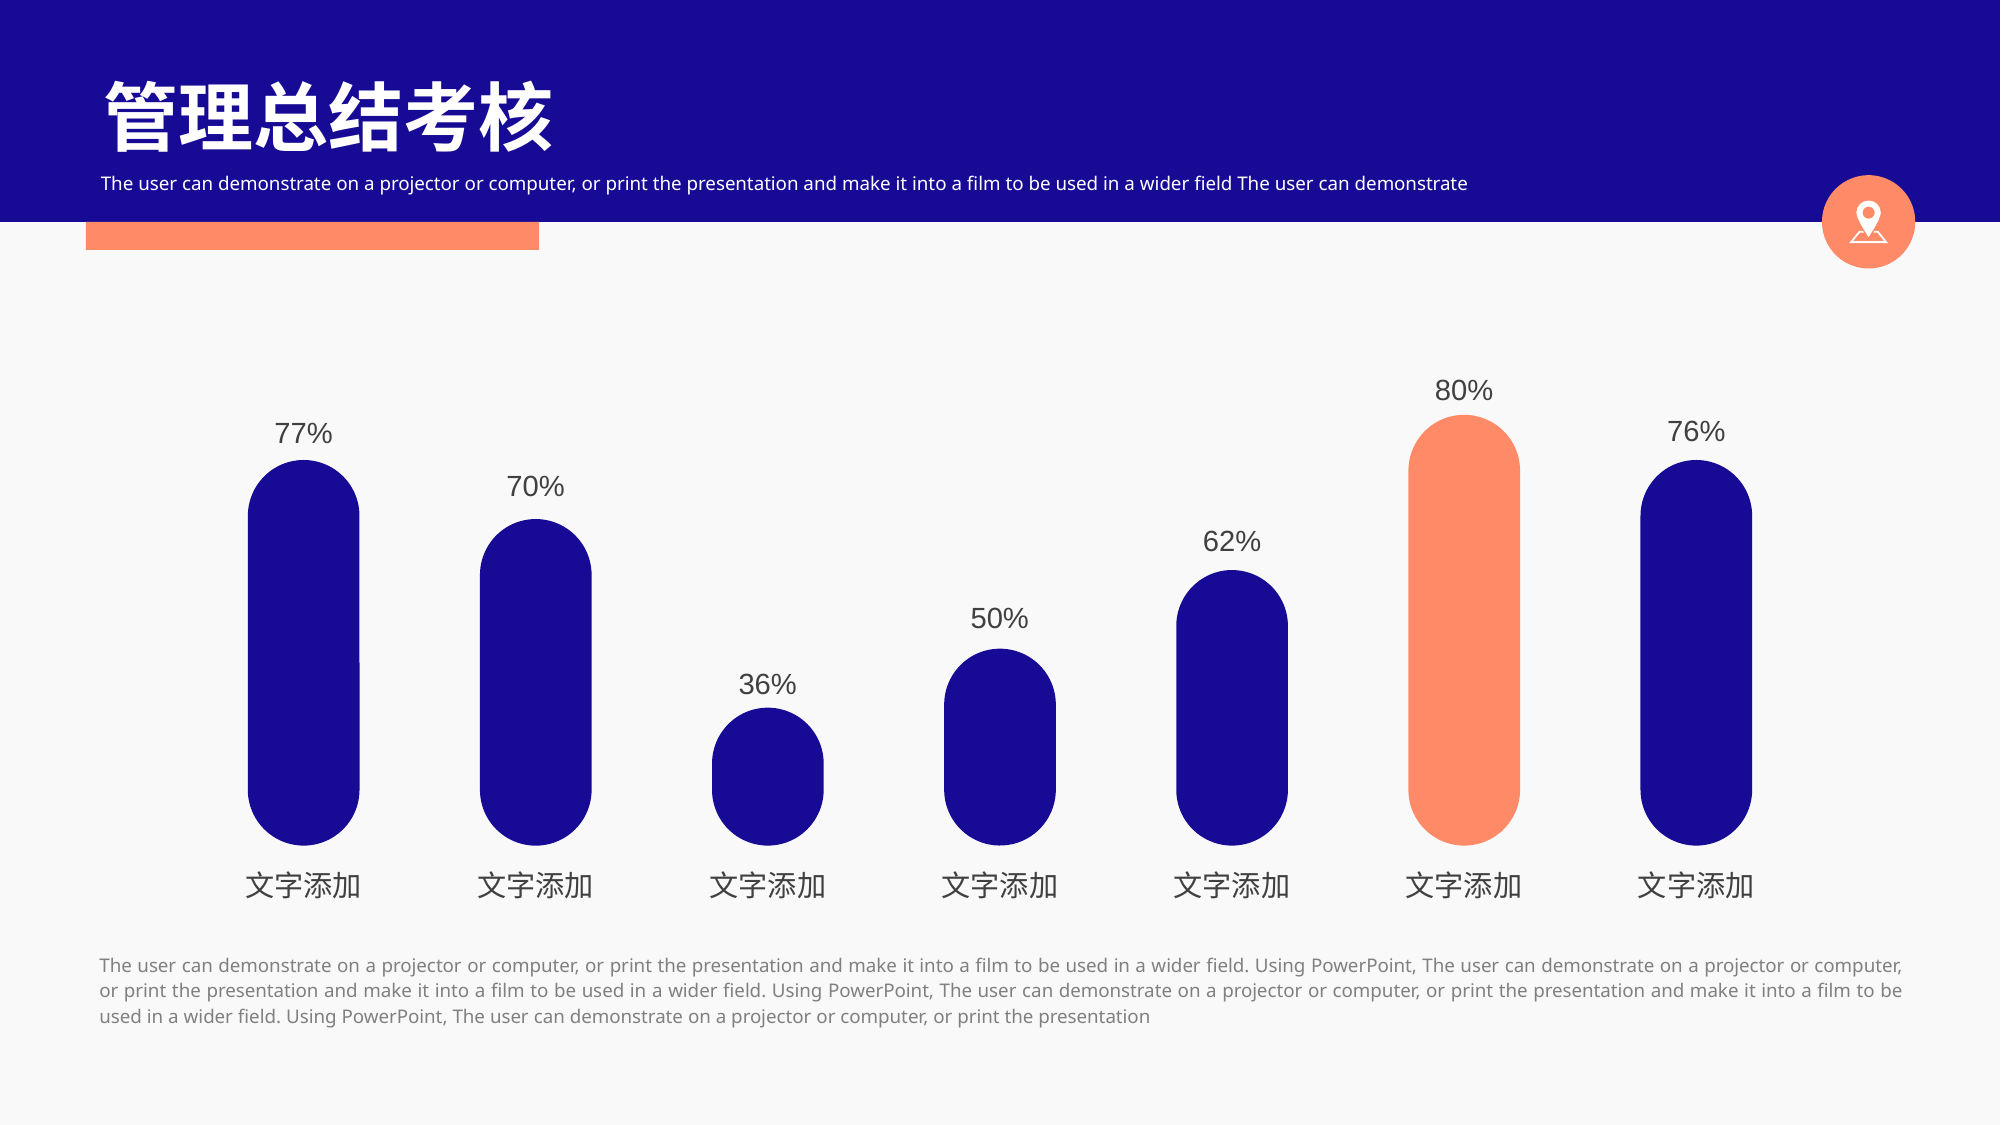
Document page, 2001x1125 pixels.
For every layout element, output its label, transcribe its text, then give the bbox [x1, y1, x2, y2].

text_box 文字添加 [210, 853, 398, 910]
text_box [85, 63, 1600, 203]
text_box 77% [210, 399, 398, 457]
text_box [0, 0, 2000, 223]
text_box 文字添加 [442, 853, 630, 910]
text_box 文字添加 [1138, 853, 1326, 910]
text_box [1821, 175, 1916, 269]
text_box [247, 414, 1753, 846]
text_box 文字添加 [1602, 853, 1790, 910]
text_box 80% [1370, 356, 1558, 414]
text_box 文字添加 [906, 853, 1094, 910]
text_box 文字添加 [1370, 853, 1558, 910]
text_box 文字添加 [674, 853, 862, 910]
text_box 76% [1602, 398, 1790, 455]
text_box The user can demonstrate on a projector or computer, or print the presentation and make it into a film to be used in a wider field. Using PowerPoint, The user can demonstrate on a projector or computer, or print the presentation and make it into a film to be used in a wider field. Using PowerPoint, The user can demonstrate on a projector or computer, or print the presentation and make it into a film to be used in a wider field. Using PowerPoint, The user can demonstrate on a projector or computer, or print the presentation [84, 942, 1916, 1035]
text_box [85, 221, 540, 251]
